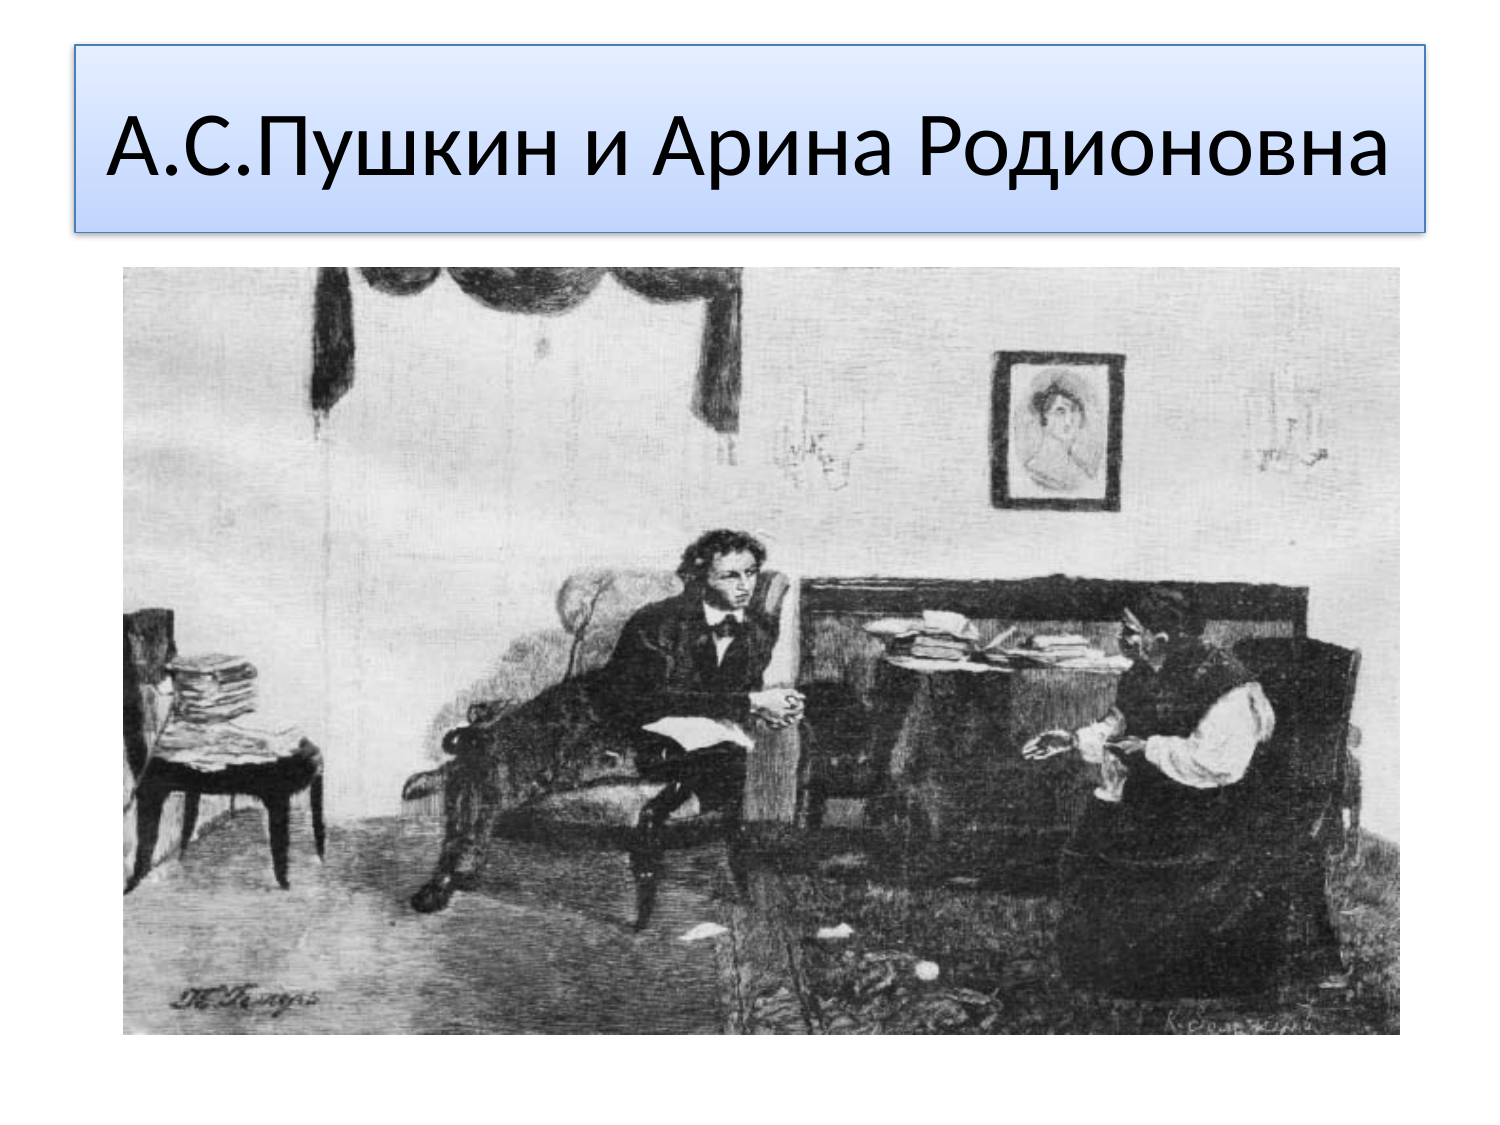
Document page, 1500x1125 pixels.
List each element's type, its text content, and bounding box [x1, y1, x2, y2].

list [123, 266, 1400, 1036]
title А.С.Пушкин и Арина Родионовна [74, 44, 1426, 233]
